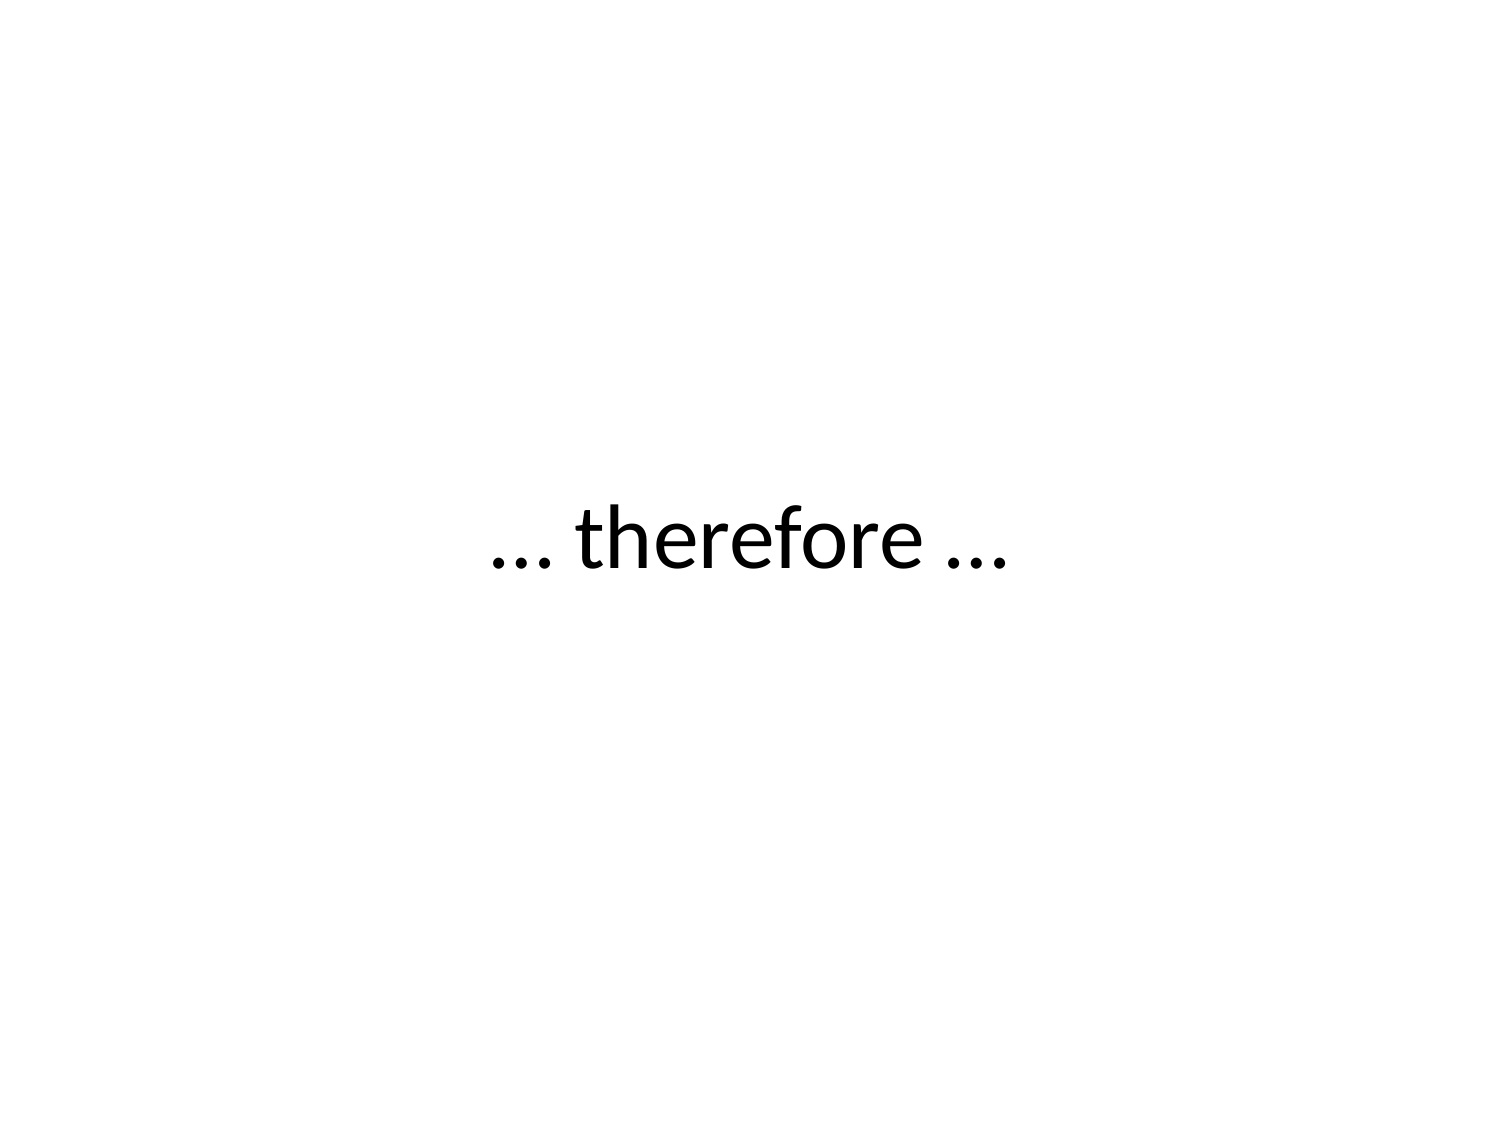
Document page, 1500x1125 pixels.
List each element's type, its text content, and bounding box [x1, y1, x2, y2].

title … therefore … [112, 275, 1388, 788]
